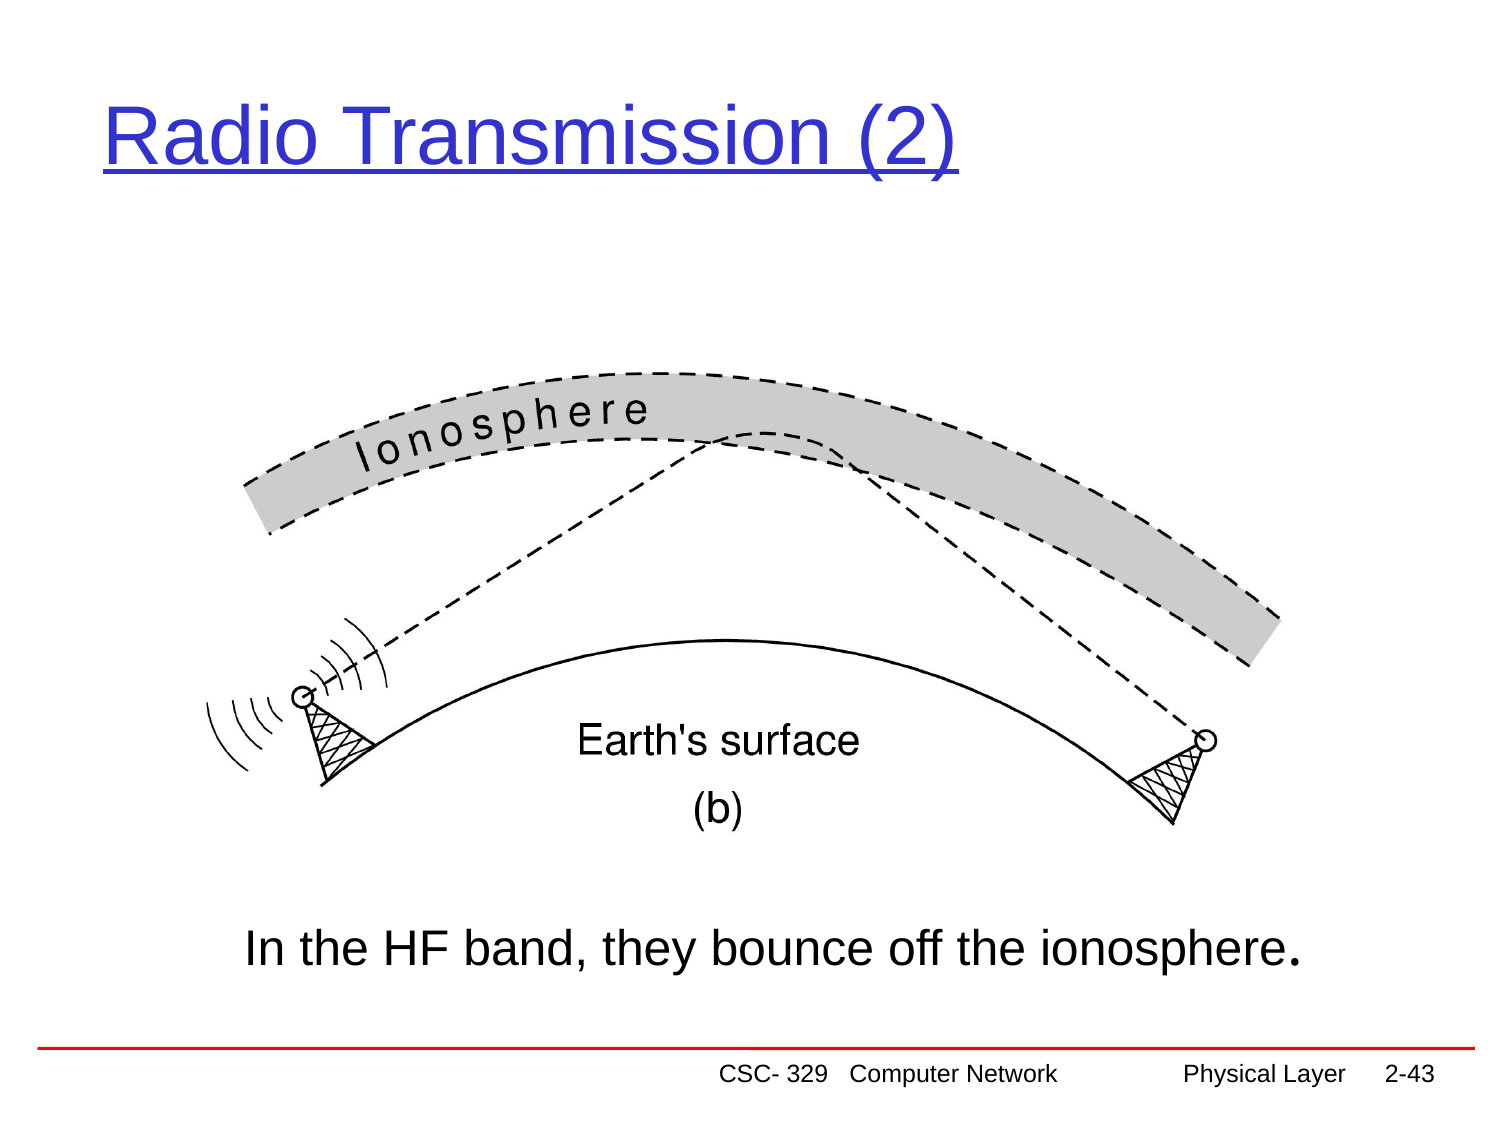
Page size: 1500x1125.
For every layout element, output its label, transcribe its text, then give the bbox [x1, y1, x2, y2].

footer CSC- 329 Computer Network Physical Layer [608, 1049, 1338, 1125]
list In the HF band, they bounce off the ionosphere. [47, 900, 1500, 1075]
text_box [169, 267, 1331, 858]
slide_number 2-43 [1338, 1049, 1451, 1125]
title Radio Transmission (2) [87, 37, 1363, 225]
